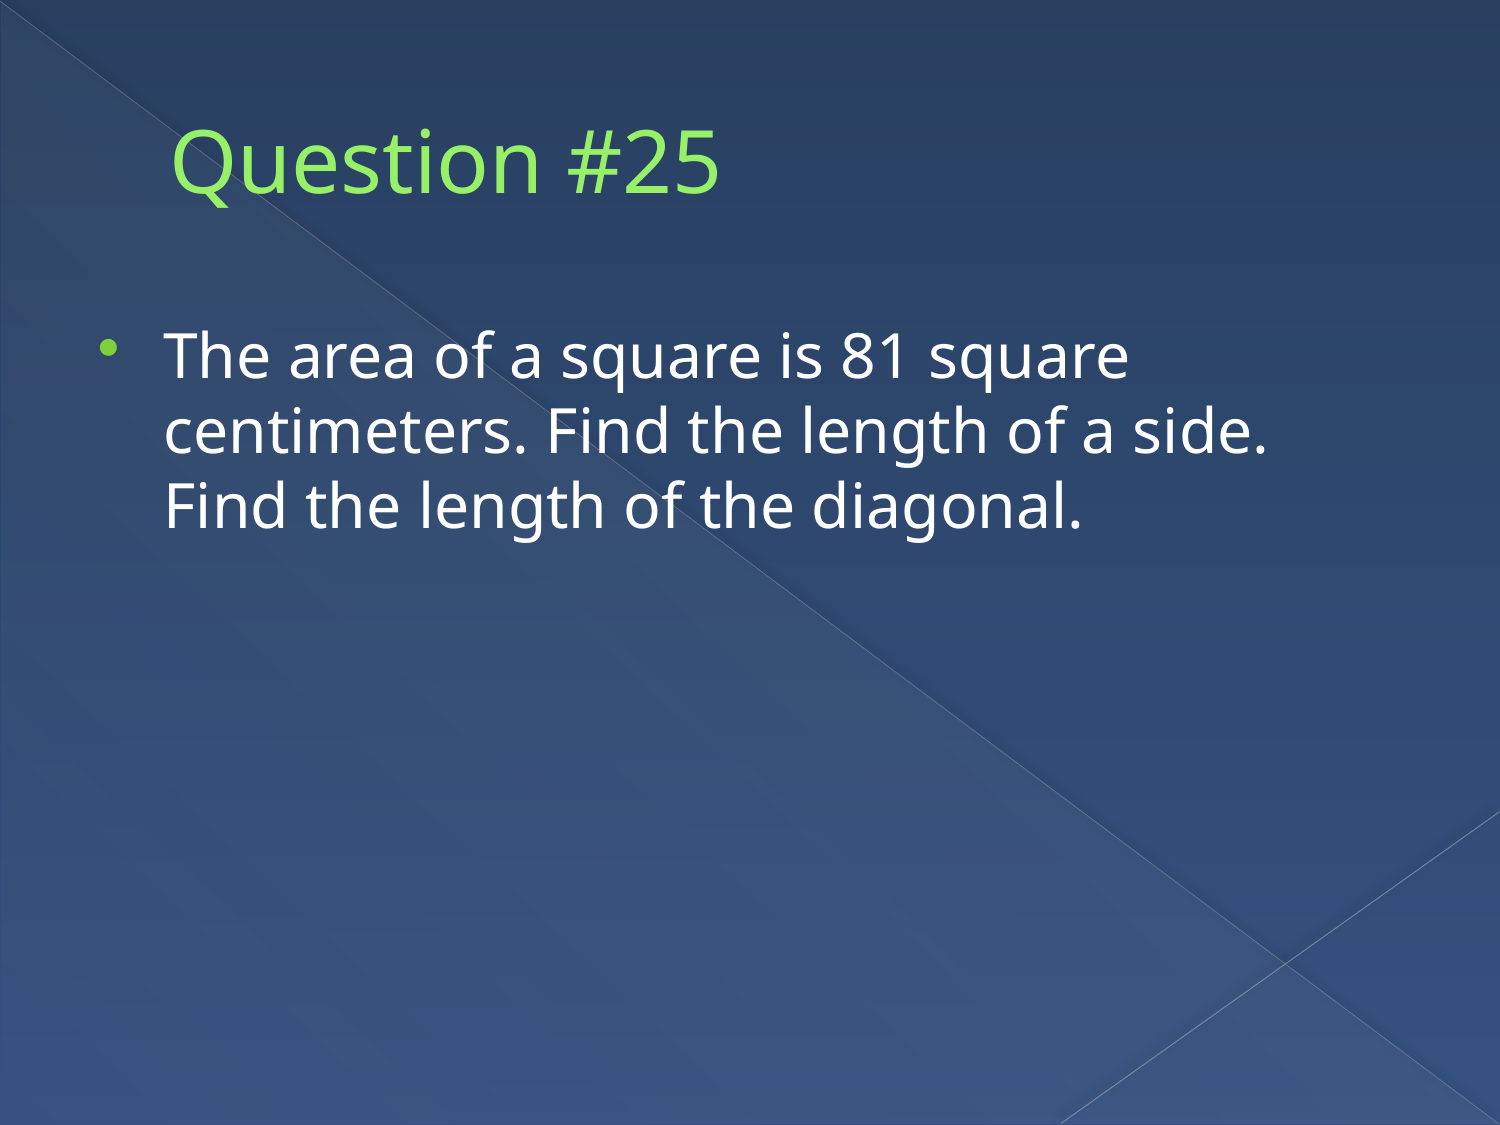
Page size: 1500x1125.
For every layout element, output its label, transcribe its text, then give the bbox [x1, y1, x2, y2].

title Question #25 [75, 43, 1425, 274]
list The area of a square is 81 square centimeters. Find the length of a side. Find the length of the diagonal. [75, 308, 1425, 1059]
